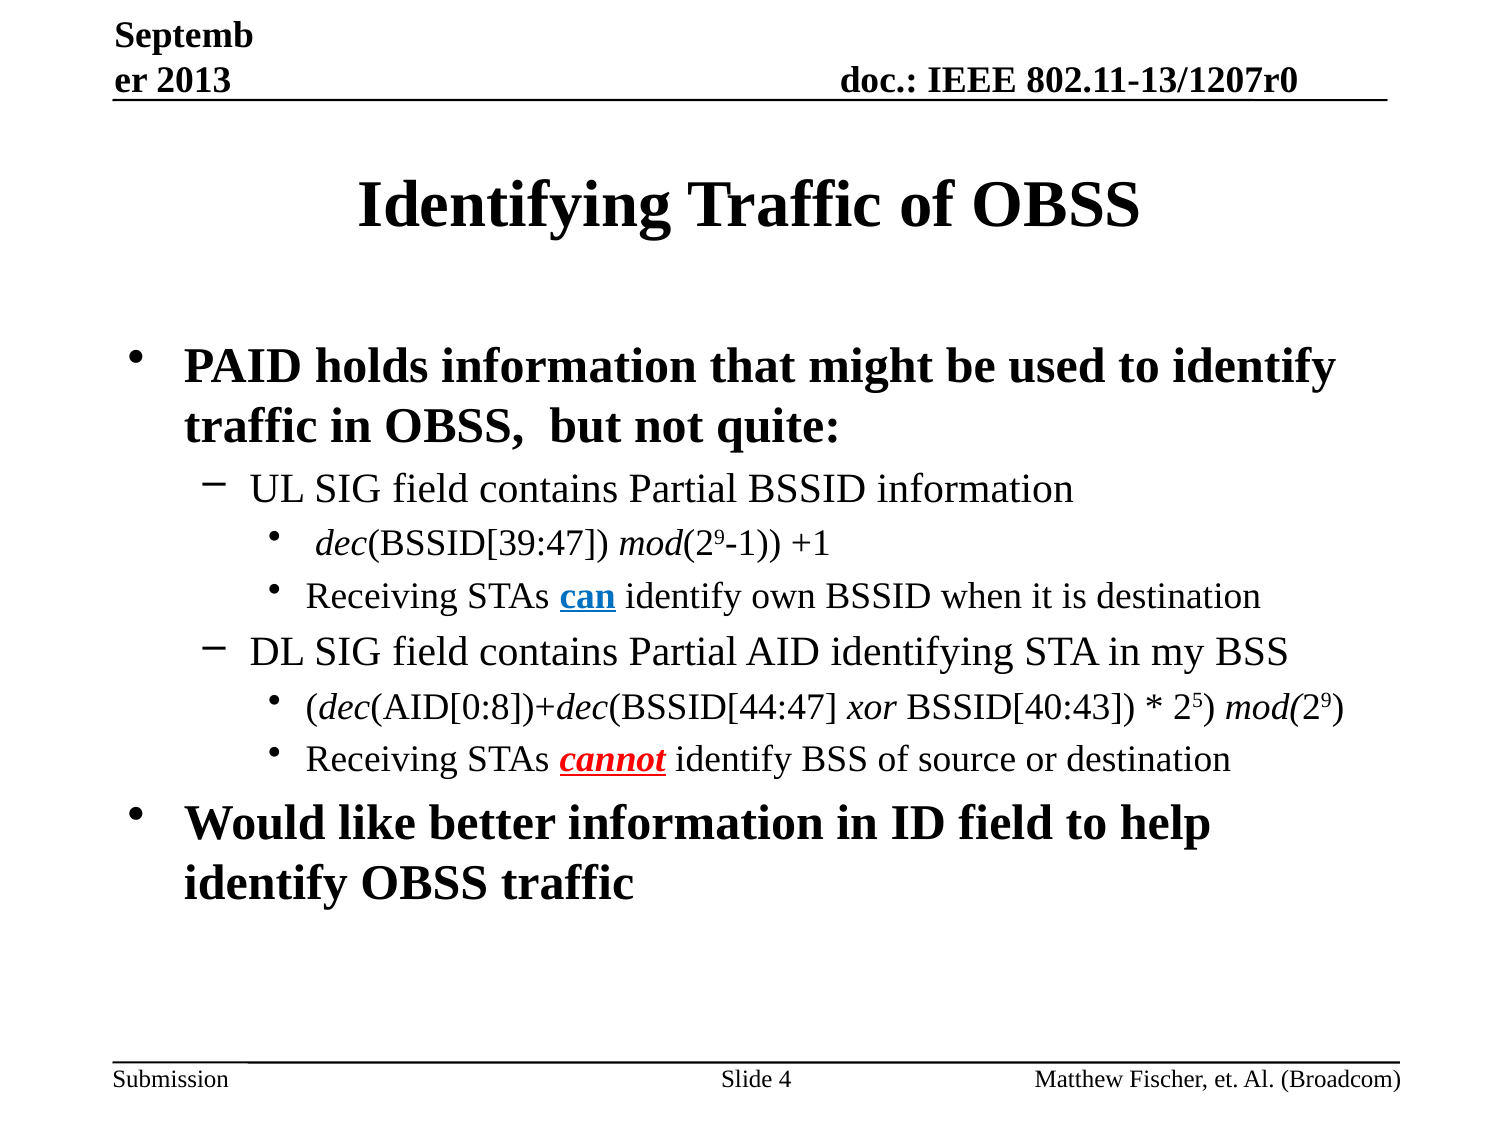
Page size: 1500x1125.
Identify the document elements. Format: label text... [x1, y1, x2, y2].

title Identifying Traffic of OBSS [112, 112, 1388, 288]
footer Matthew Fischer, et. Al. (Broadcom) [1029, 1061, 1402, 1093]
list PAID holds information that might be used to identify traffic in OBSS, but not quite: UL SIG field contains Partial BSSID information dec(BSSID[39:47]) mod(29-1)) +1 Receiving STAs can identify own BSSID when it is destination DL SIG field contains Partial AID identifying STA in my BSS (dec(AID[0:8])+dec(BSSID[44:47] xor BSSID[40:43]) * 25) mod(29) Receiving STAs cannot identify BSS of source or destination Would like better information in ID field to help identify OBSS traffic [112, 324, 1388, 1000]
slide_number Slide 4 [712, 1061, 800, 1093]
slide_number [114, 54, 270, 101]
